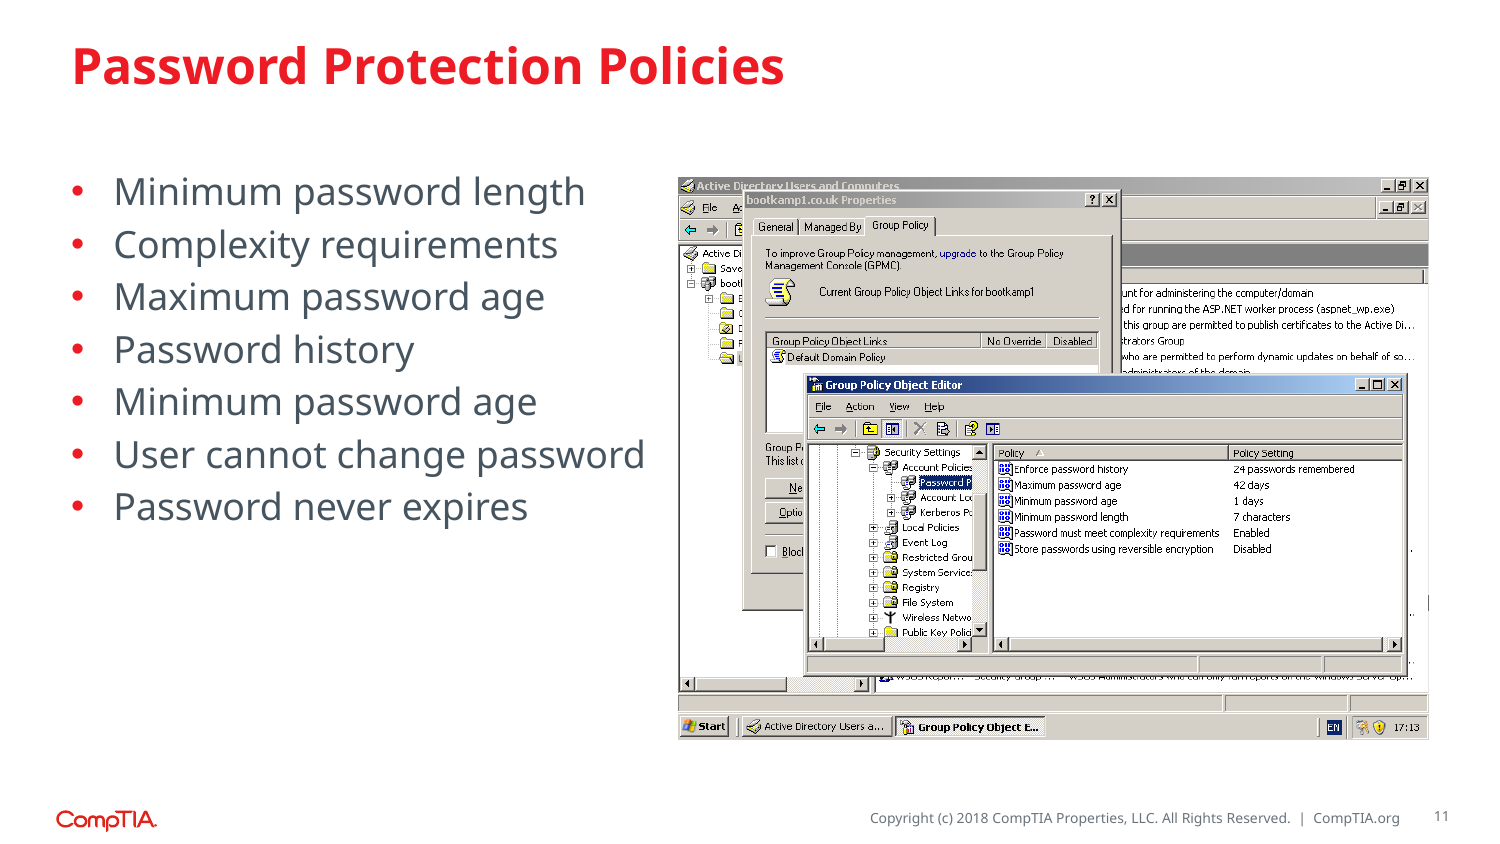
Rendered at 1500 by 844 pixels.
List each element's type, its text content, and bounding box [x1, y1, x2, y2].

picture [678, 176, 1429, 740]
list Minimum password length Complexity requirements Maximum password age Password history Minimum password age User cannot change password Password never expires [56, 160, 1444, 746]
slide_number 11 [1407, 800, 1450, 835]
title Password Protection Policies [56, 12, 1444, 117]
